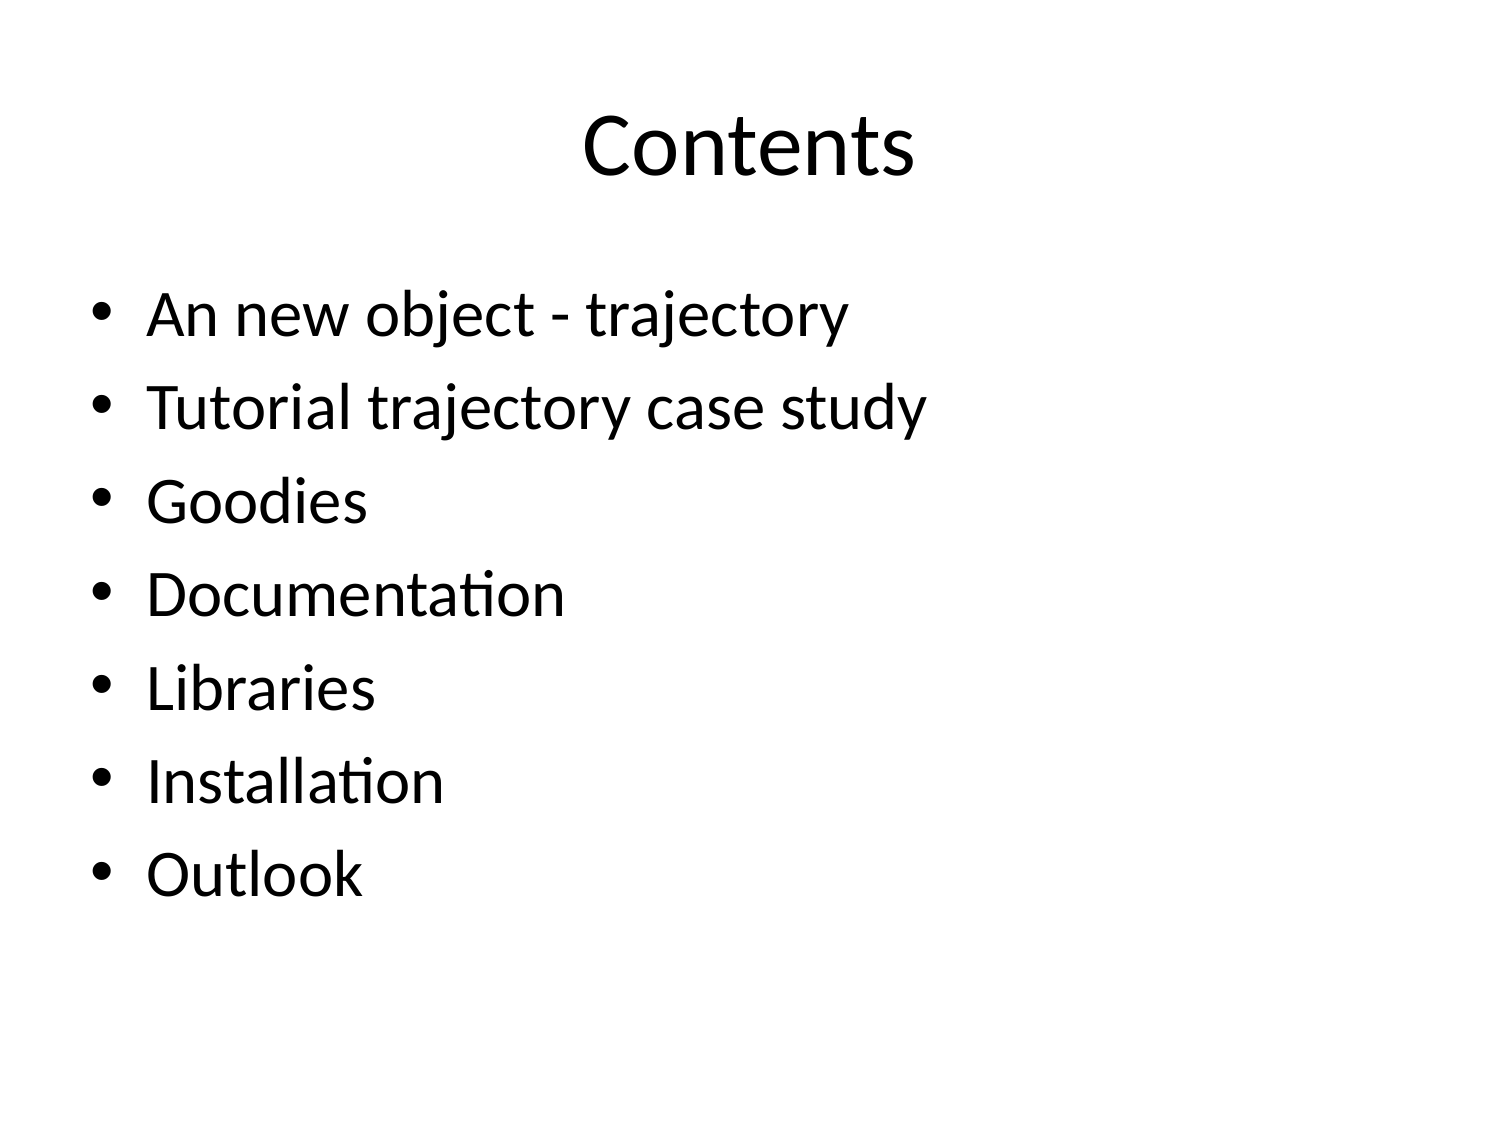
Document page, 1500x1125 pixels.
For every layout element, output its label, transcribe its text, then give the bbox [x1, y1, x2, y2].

title Contents [75, 45, 1425, 233]
list An new object - trajectory Tutorial trajectory case study Goodies Documentation Libraries Installation Outlook [75, 262, 1425, 1005]
